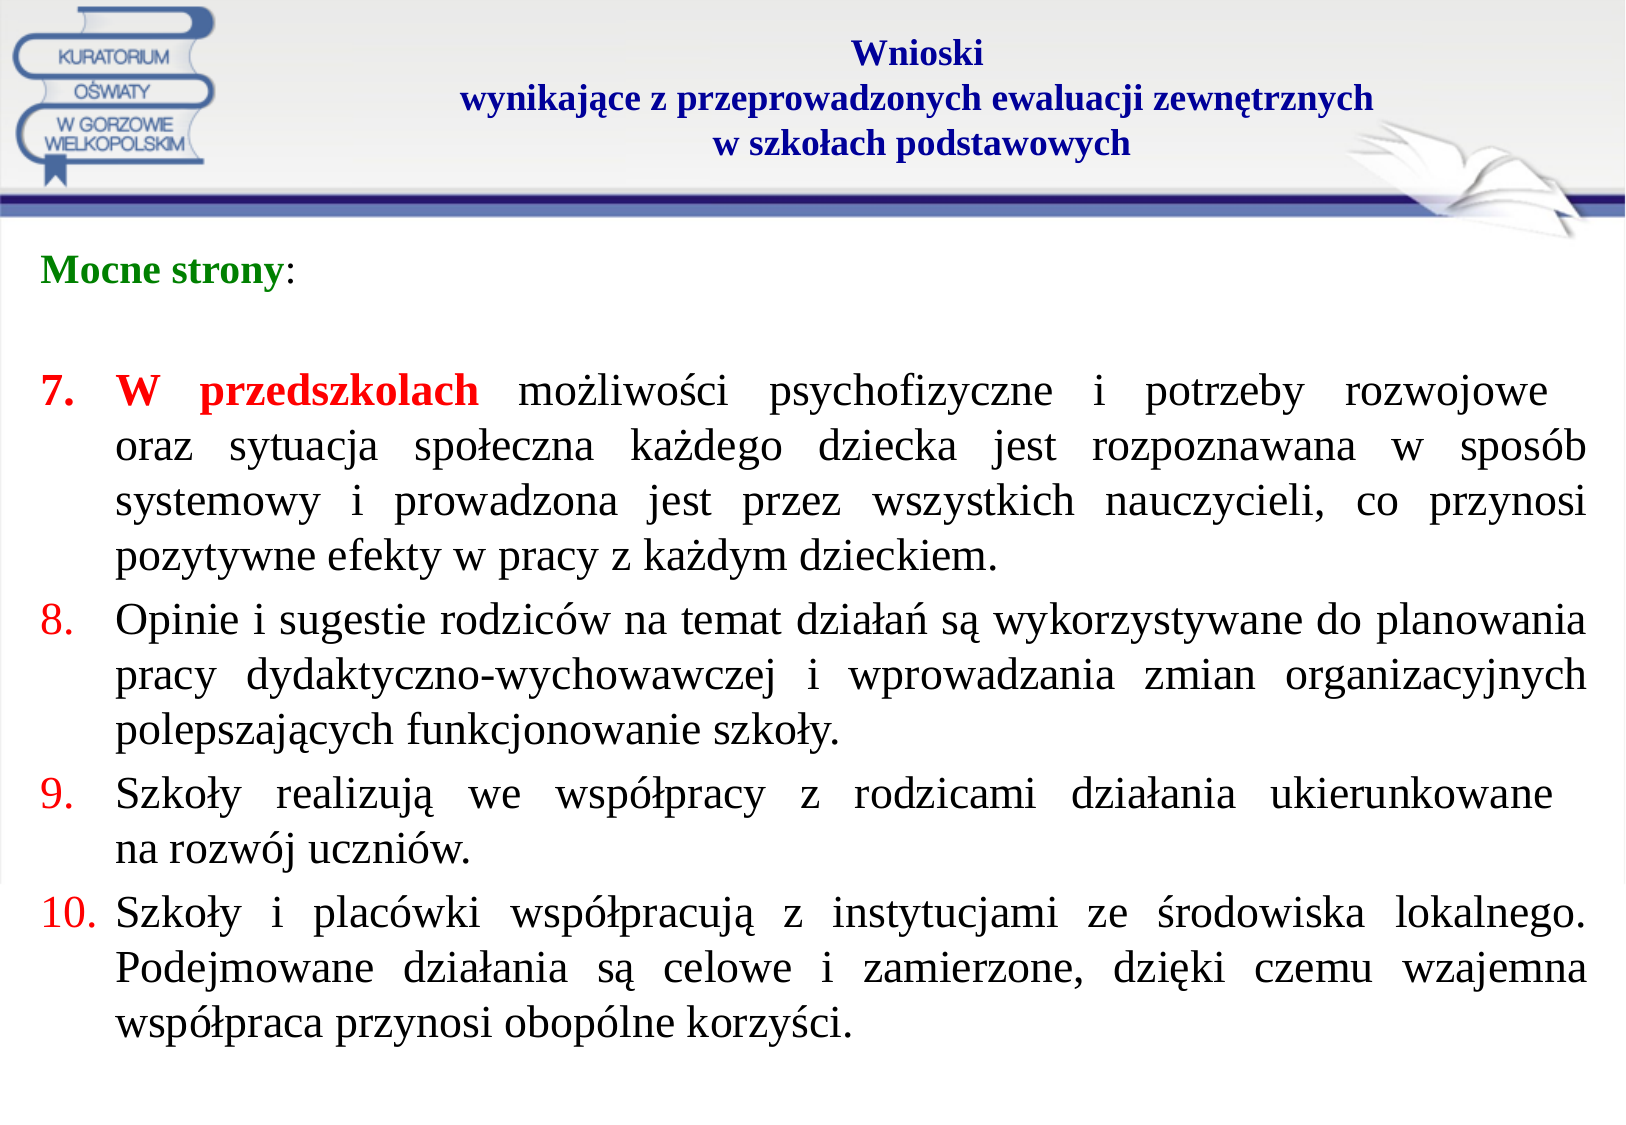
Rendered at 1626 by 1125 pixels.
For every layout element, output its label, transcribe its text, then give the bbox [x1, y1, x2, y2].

list Mocne strony: W przedszkolach możliwości psychofizyczne i potrzeby rozwojowe oraz sytuacja społeczna każdego dziecka jest rozpoznawana w sposób systemowy i prowadzona jest przez wszystkich nauczycieli, co przynosi pozytywne efekty w pracy z każdym dzieckiem. Opinie i sugestie rodziców na temat działań są wykorzystywane do planowania pracy dydaktyczno-wychowawczej i wprowadzania zmian organizacyjnych polepszających funkcjonowanie szkoły. Szkoły realizują we współpracy z rodzicami działania ukierunkowane na rozwój uczniów. Szkoły i placówki współpracują z instytucjami ze środowiska lokalnego. Podejmowane działania są celowe i zamierzone, dzięki czemu wzajemna współpraca przynosi obopólne korzyści. [25, 234, 1604, 1106]
title Wnioski wynikające z przeprowadzonych ewaluacji zewnętrznych w szkołach podstawowych [280, 19, 1564, 172]
picture [0, 0, 1626, 1125]
